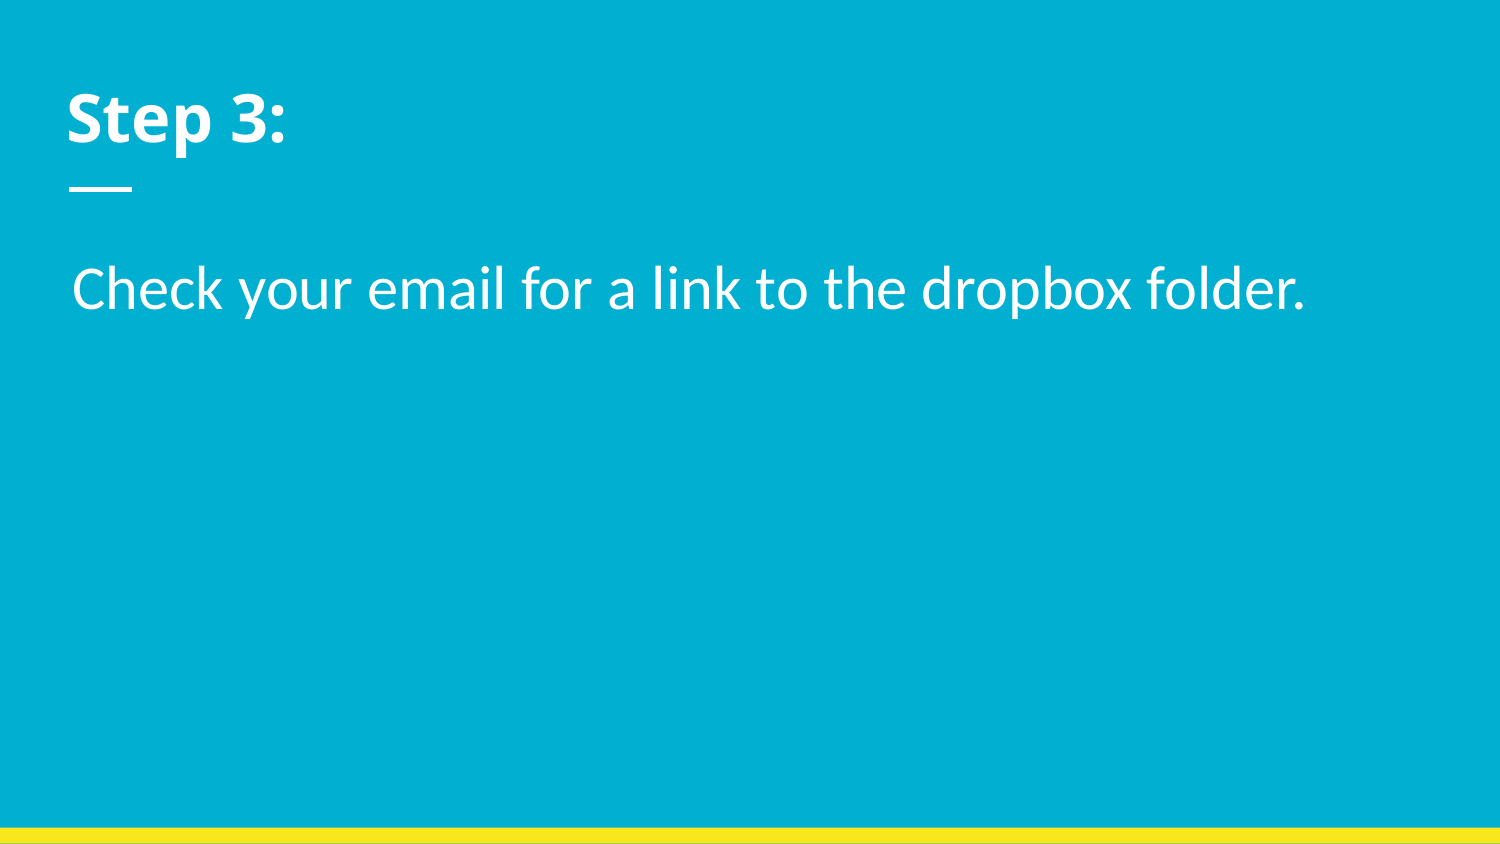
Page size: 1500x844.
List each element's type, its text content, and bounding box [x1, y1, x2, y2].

list Check your email for a link to the dropbox folder. [51, 232, 1449, 750]
title Step 3: [51, 61, 1449, 167]
